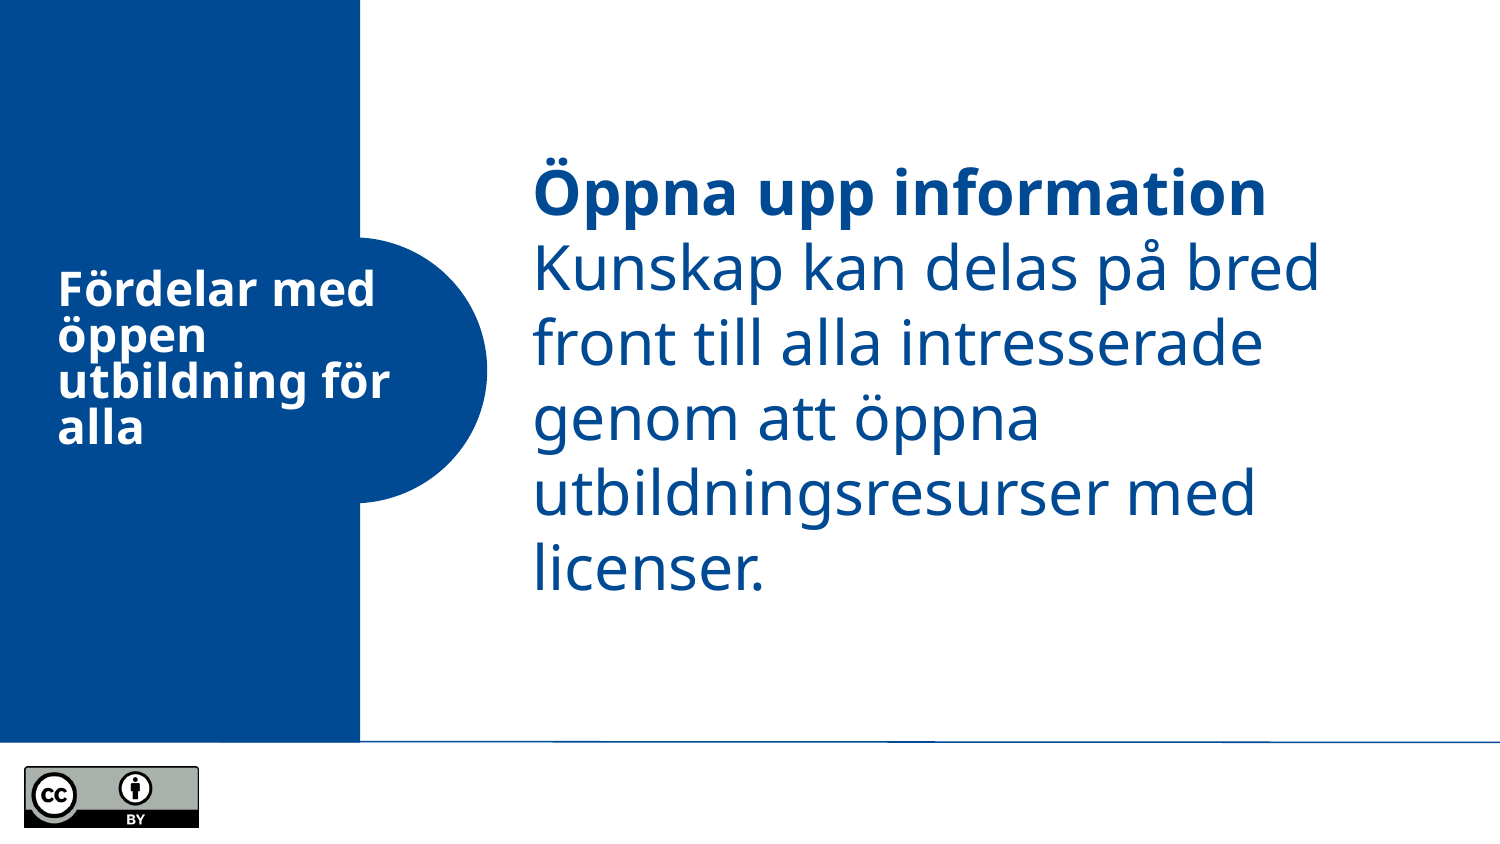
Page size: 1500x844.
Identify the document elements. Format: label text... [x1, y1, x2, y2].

text_box [0, 750, 1500, 844]
text_box [262, 237, 488, 504]
picture [24, 765, 199, 828]
text_box [0, 0, 361, 740]
text_box Fördelar med öppen utbildning för alla [42, 254, 413, 469]
text_box Öppna upp information Kunskap kan delas på bred front till alla intresserade genom att öppna utbildningsresurser med licenser. [514, 134, 1414, 622]
